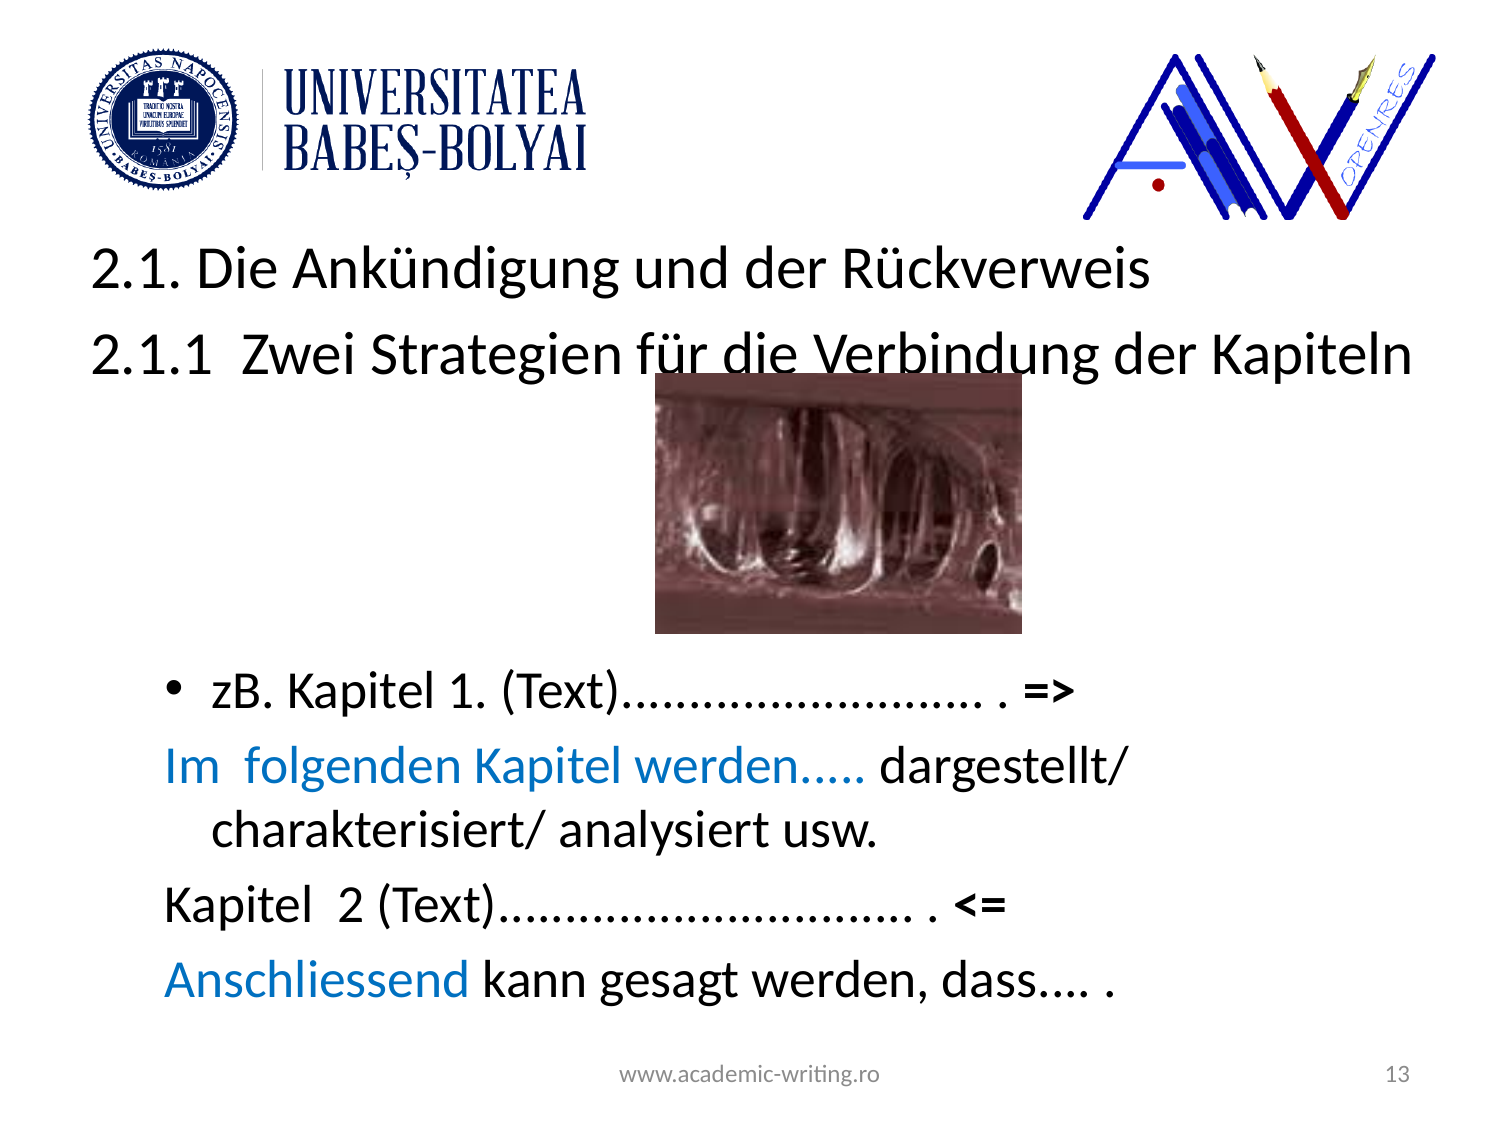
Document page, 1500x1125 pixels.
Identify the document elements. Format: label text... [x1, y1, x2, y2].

list 2.1. Die Ankündigung und der Rückverweis 2.1.1 Zwei Strategien für die Verbindung der Kapiteln zB. Kapitel 1. (Text)........................... . => Im folgenden Kapitel werden..... dargestellt/ charakterisiert/ analysiert usw. Kapitel 2 (Text)............................... . <= Anschliessend kann gesagt werden, dass.... . [75, 219, 1447, 1024]
picture [1083, 54, 1436, 219]
picture [76, 42, 597, 197]
footer www.academic-writing.ro [512, 1042, 988, 1103]
slide_number 13 [1074, 1042, 1425, 1103]
picture [655, 373, 1022, 634]
